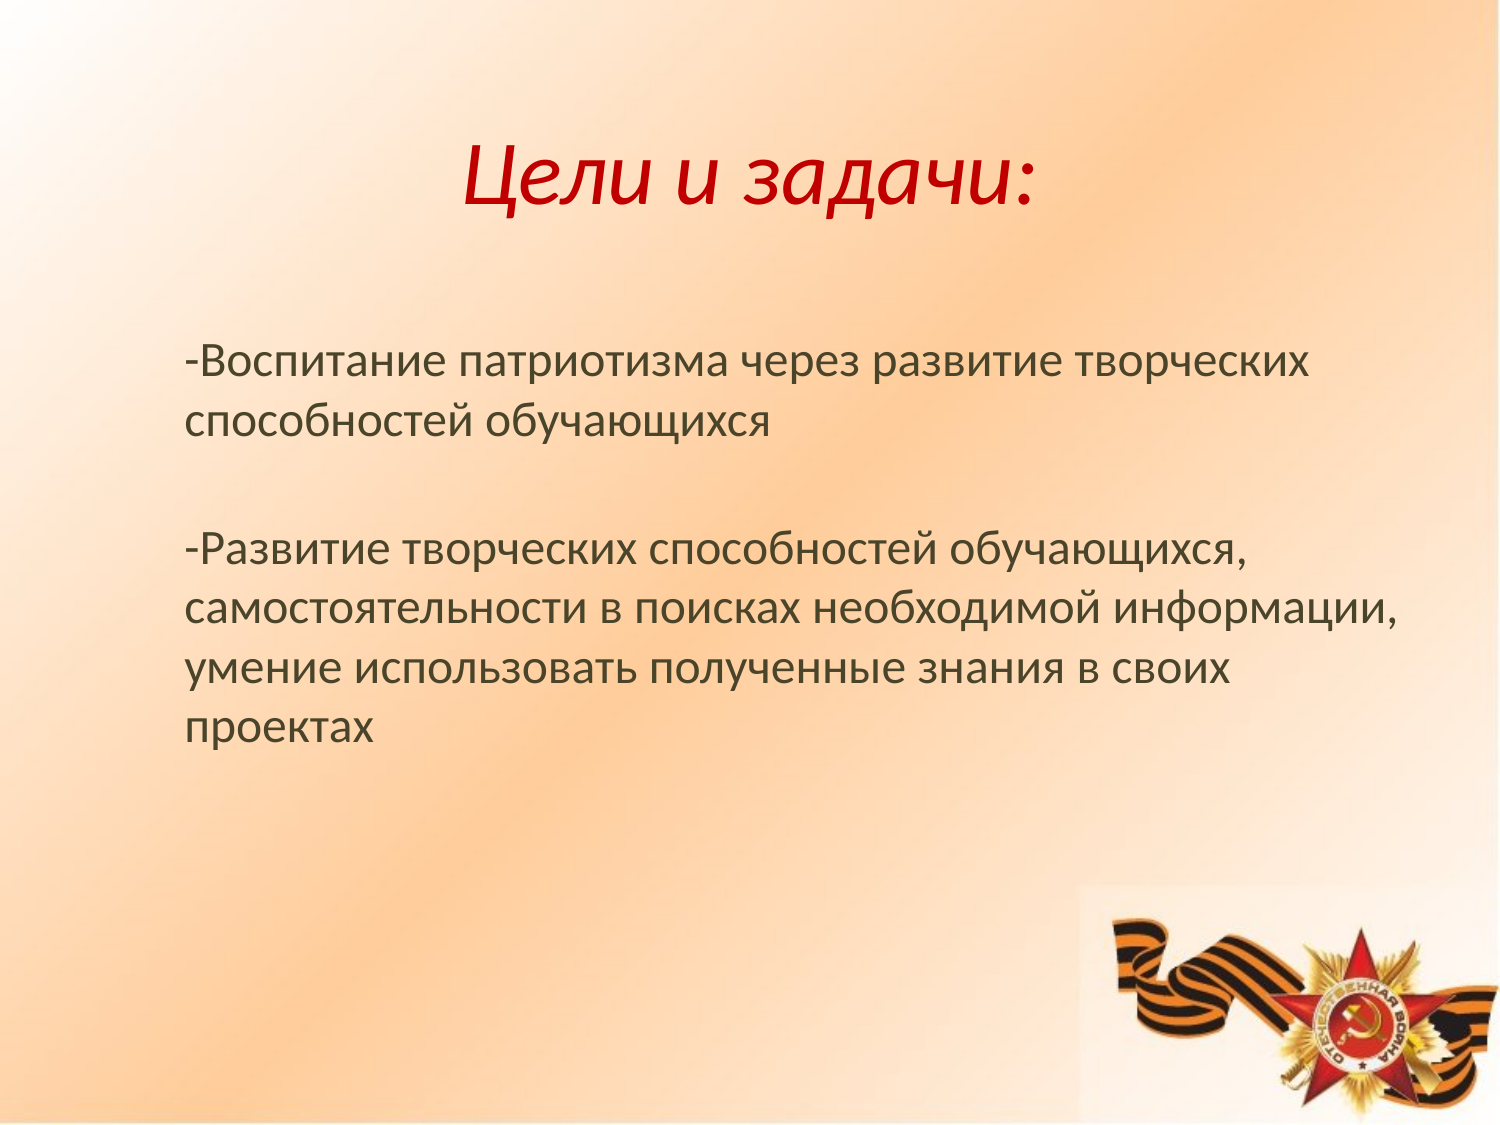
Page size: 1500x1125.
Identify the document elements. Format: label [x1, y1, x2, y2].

list [0, 0, 1500, 1125]
